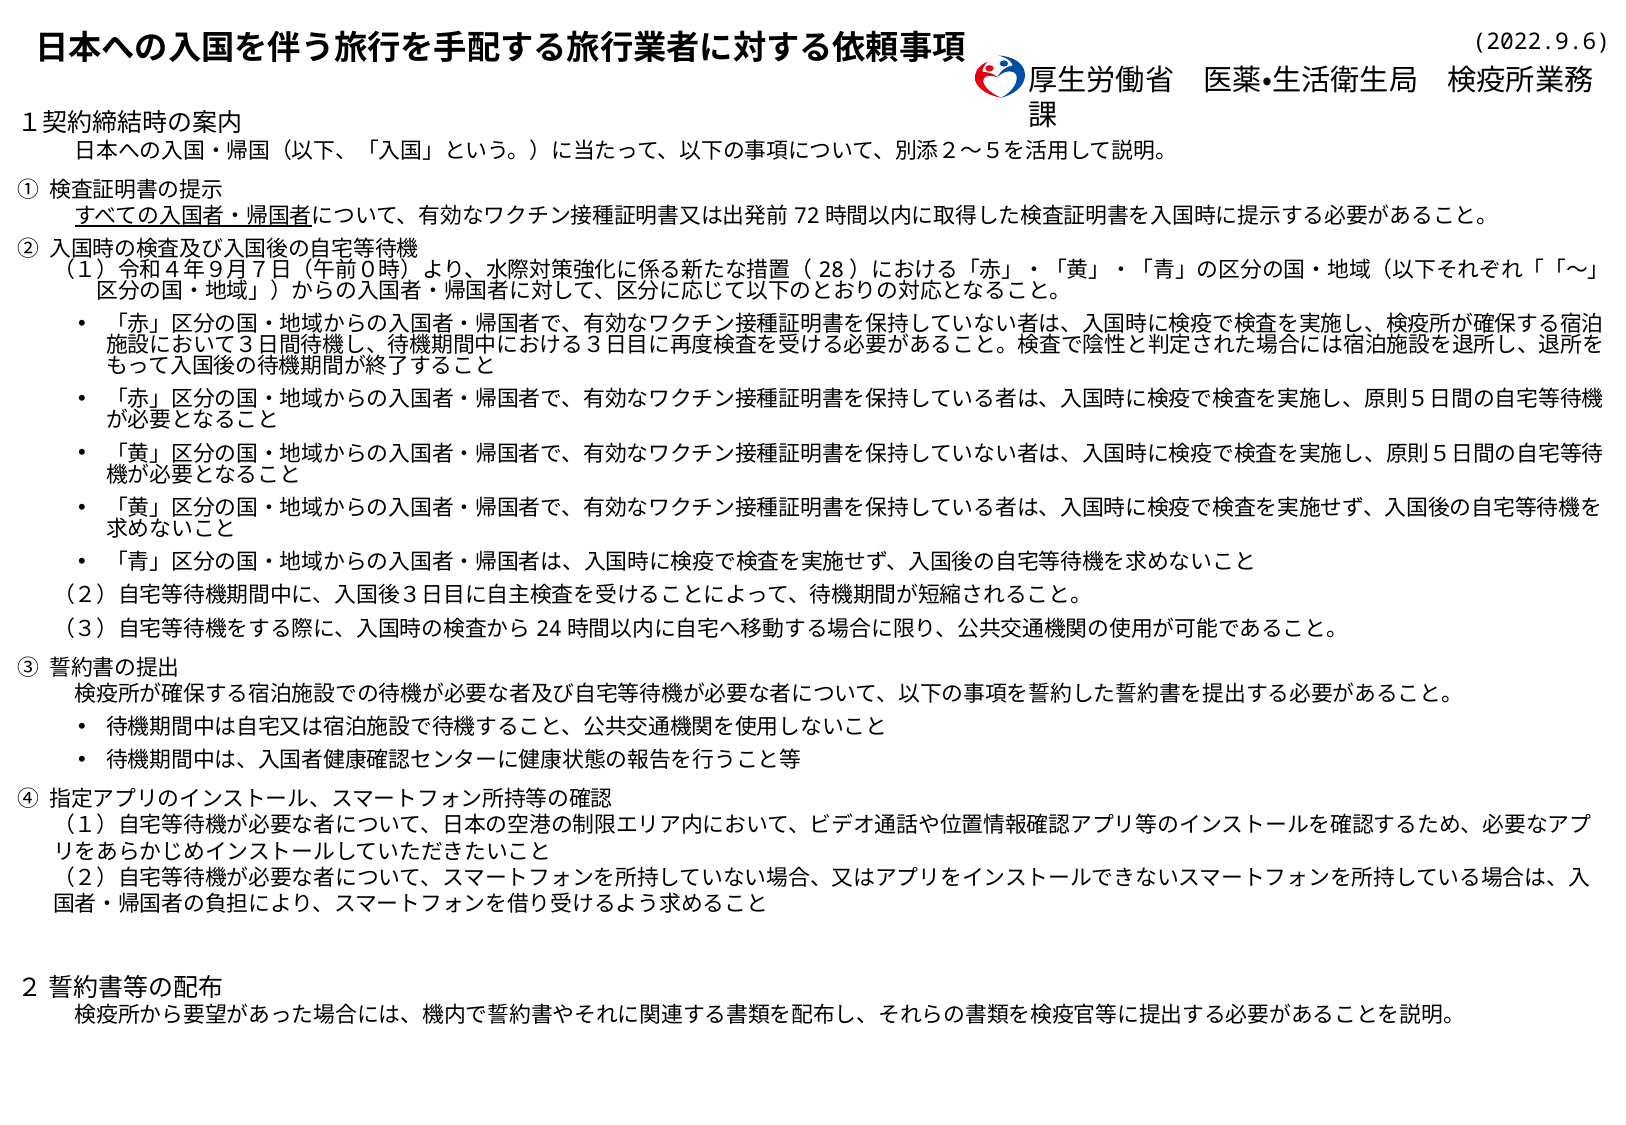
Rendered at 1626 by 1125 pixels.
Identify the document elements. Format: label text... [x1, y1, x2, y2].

text_box (2022.9.6) [1350, 19, 1625, 52]
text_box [974, 53, 1625, 105]
text_box 日本への入国を伴う旅行を手配する旅行業者に対する依頼事項 [0, 19, 1002, 74]
text_box １契約締結時の案内 日本への入国・帰国（以下、「入国」という。）に当たって、以下の事項について、別添２～５を活用して説明。 ① 検査証明書の提示 すべての入国者・帰国者について、有効なワクチン接種証明書又は出発前72時間以内に取得した検査証明書を入国時に提示する必要があること。 ② 入国時の検査及び入国後の自宅等待機 （１）令和４年９月７日（午前０時）より、水際対策強化に係る新たな措置（28）における「赤」・「黄」・「青」の区分の国・地域（以下それぞれ「「～」 区分の国・地域」）からの入国者・帰国者に対して、区分に応じて以下のとおりの対応となること。 「赤」区分の国・地域からの入国者・帰国者で、有効なワクチン接種証明書を保持していない者は、入国時に検疫で検査を実施し、検疫所が確保する宿泊施設において３日間待機し、待機期間中における３日目に再度検査を受ける必要があること。検査で陰性と判定された場合には宿泊施設を退所し、退所をもって入国後の待機期間が終了すること 「赤」区分の国・地域からの入国者・帰国者で、有効なワクチン接種証明書を保持している者は、入国時に検疫で検査を実施し、原則５日間の自宅等待機が必要となること 「黄」区分の国・地域からの入国者・帰国者で、有効なワクチン接種証明書を保持していない者は、入国時に検疫で検査を実施し、原則５日間の自宅等待機が必要となること 「黄」区分の国・地域からの入国者・帰国者で、有効なワクチン接種証明書を保持している者は、入国時に検疫で検査を実施せず、入国後の自宅等待機を求めないこと 「青」区分の国・地域からの入国者・帰国者は、入国時に検疫で検査を実施せず、入国後の自宅等待機を求めないこと （２）自宅等待機期間中に、入国後３日目に自主検査を受けることによって、待機期間が短縮されること。 （３）自宅等待機をする際に、入国時の検査から24時間以内に自宅へ移動する場合に限り、公共交通機関の使用が可能であること。 ③ 誓約書の提出 検疫所が確保する宿泊施設での待機が必要な者及び自宅等待機が必要な者について、以下の事項を誓約した誓約書を提出する必要があること。 待機期間中は自宅又は宿泊施設で待機すること、公共交通機関を使用しないこと 待機期間中は、入国者健康確認センターに健康状態の報告を行うこと等 ④ 指定アプリのインストール、スマートフォン所持等の確認 （１）自宅等待機が必要な者について、日本の空港の制限エリア内において、ビデオ通話や位置情報確認アプリ等のインストールを確認するため、必要なアプリをあらかじめインストールしていただきたいこと （２）自宅等待機が必要な者について、スマートフォンを所持していない場合、又はアプリをインストールできないスマートフォンを所持している場合は、入国者・帰国者の負担により、スマートフォンを借り受けるよう求めること ２ 誓約書等の配布 検疫所から要望があった場合には、機内で誓約書やそれに関連する書類を配布し、それらの書類を検疫官等に提出する必要があることを説明。 [2, 99, 1625, 1035]
